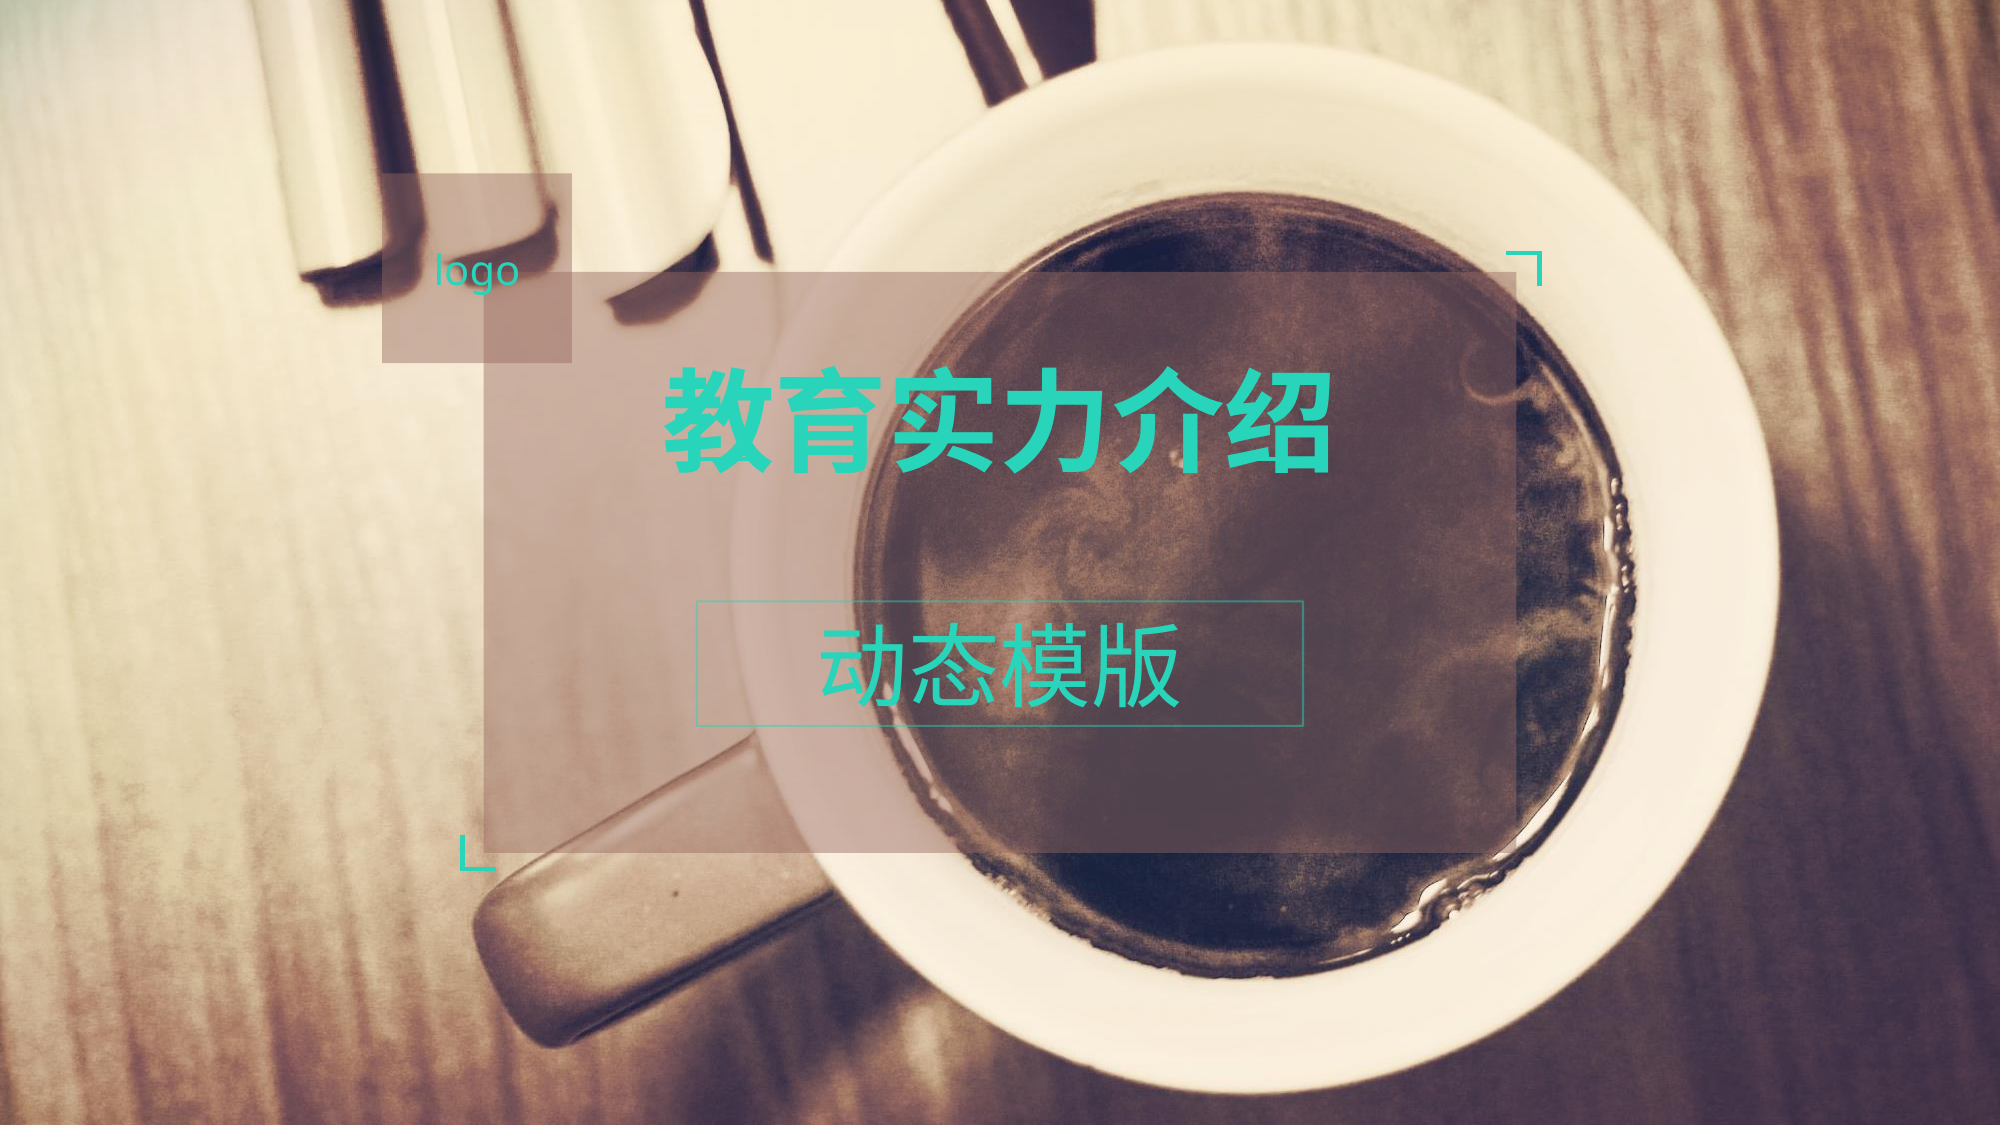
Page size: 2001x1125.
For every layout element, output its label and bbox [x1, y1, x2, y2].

text_box [460, 835, 496, 871]
text_box [1506, 251, 1542, 287]
picture [0, 0, 2000, 1125]
